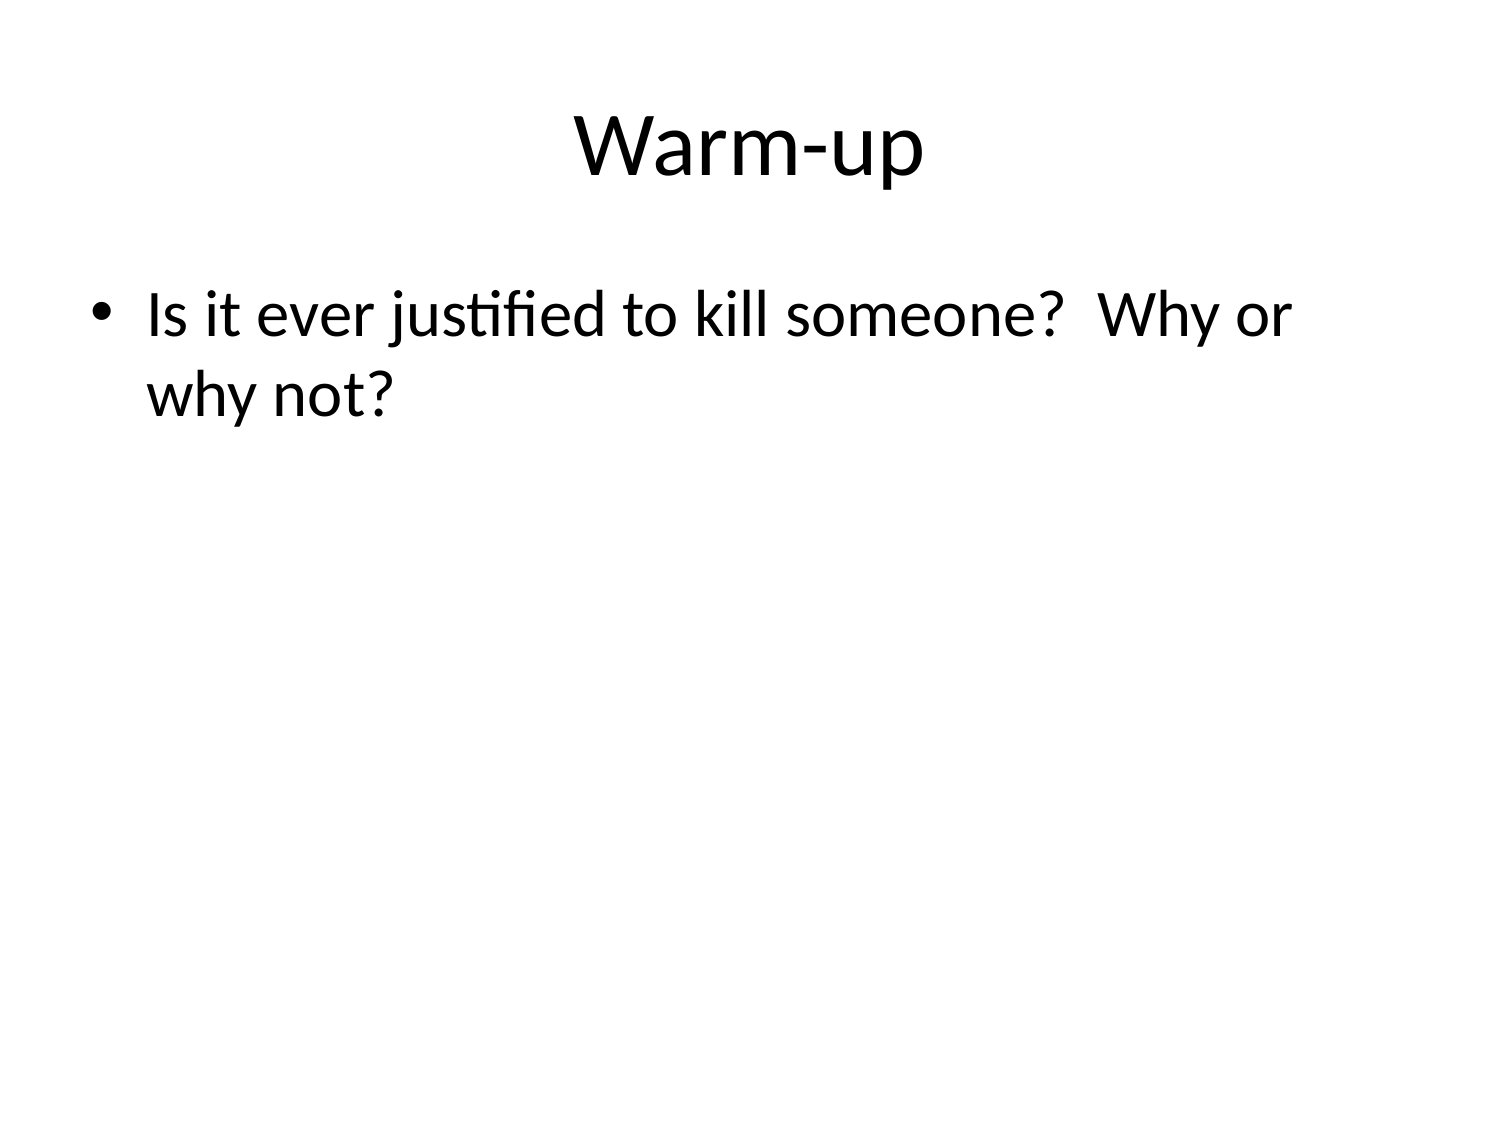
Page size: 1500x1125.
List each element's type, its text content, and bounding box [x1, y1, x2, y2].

title Warm-up [75, 45, 1425, 233]
list Is it ever justified to kill someone? Why or why not? [75, 262, 1425, 1005]
